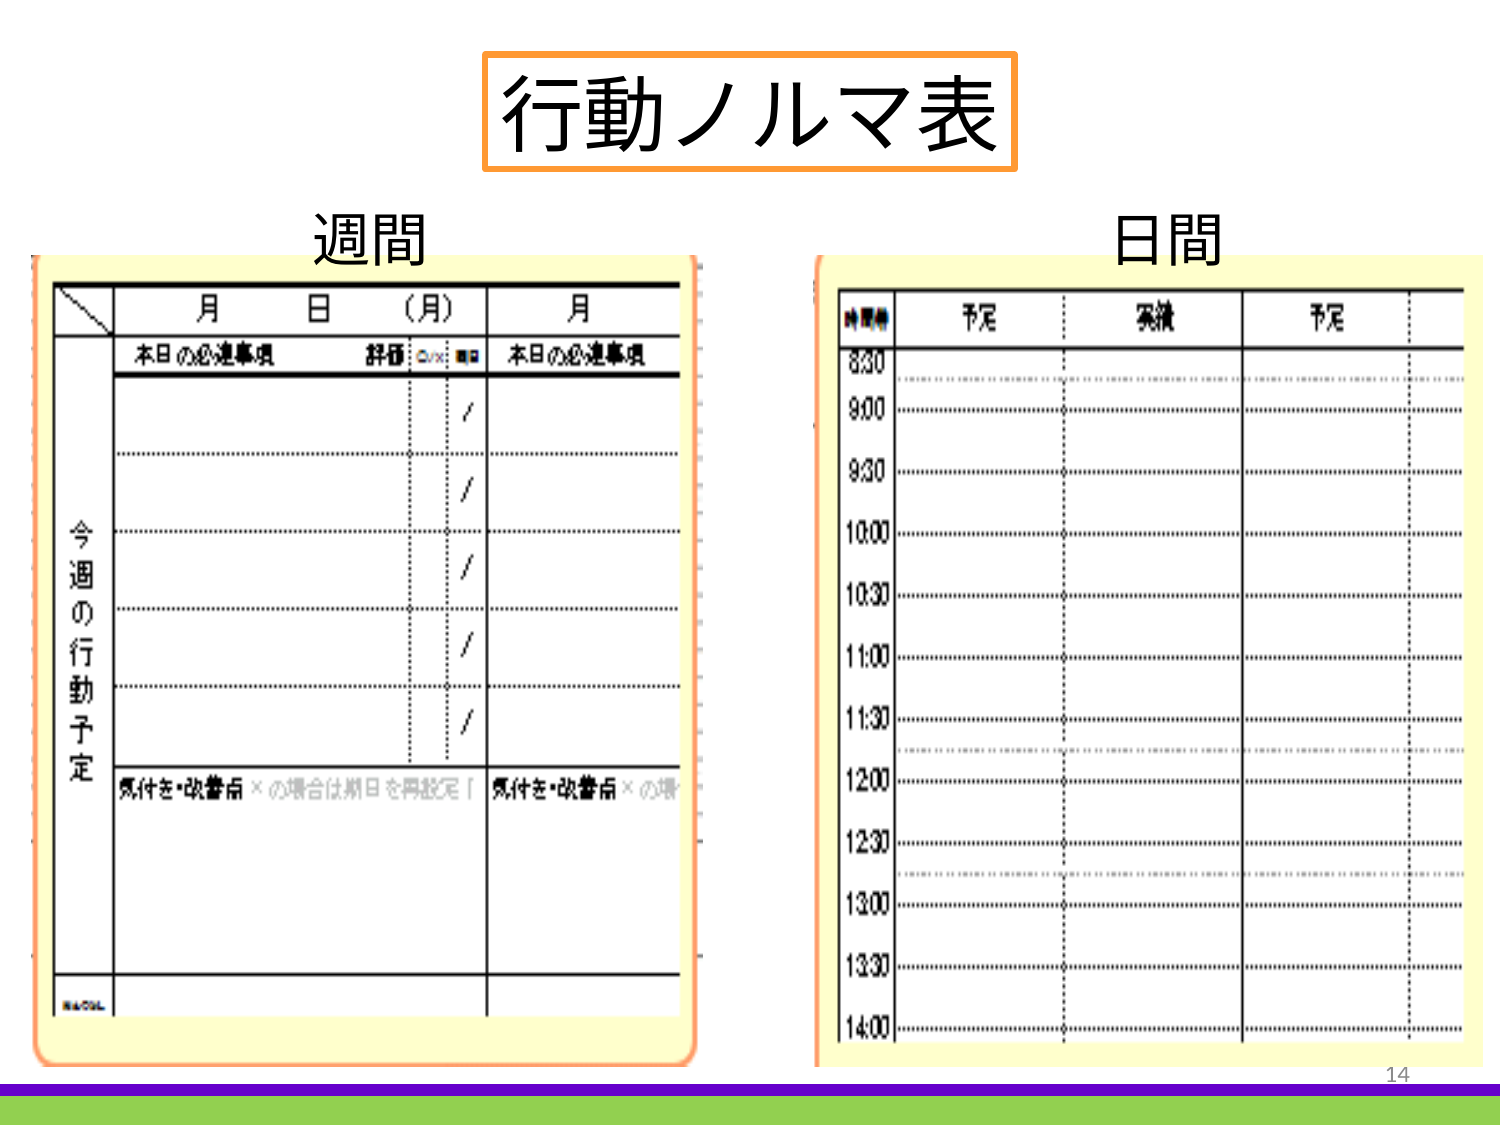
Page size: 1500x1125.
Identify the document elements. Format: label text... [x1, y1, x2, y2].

text_box 行動ノルマ表 [485, 54, 1015, 170]
slide_number 14 [1074, 1075, 1425, 1084]
text_box [0, 1096, 1500, 1125]
text_box [0, 1084, 1500, 1096]
picture [30, 255, 703, 1067]
text_box 週間 [297, 195, 444, 253]
picture [813, 255, 1483, 1067]
text_box 日間 [1093, 195, 1240, 253]
